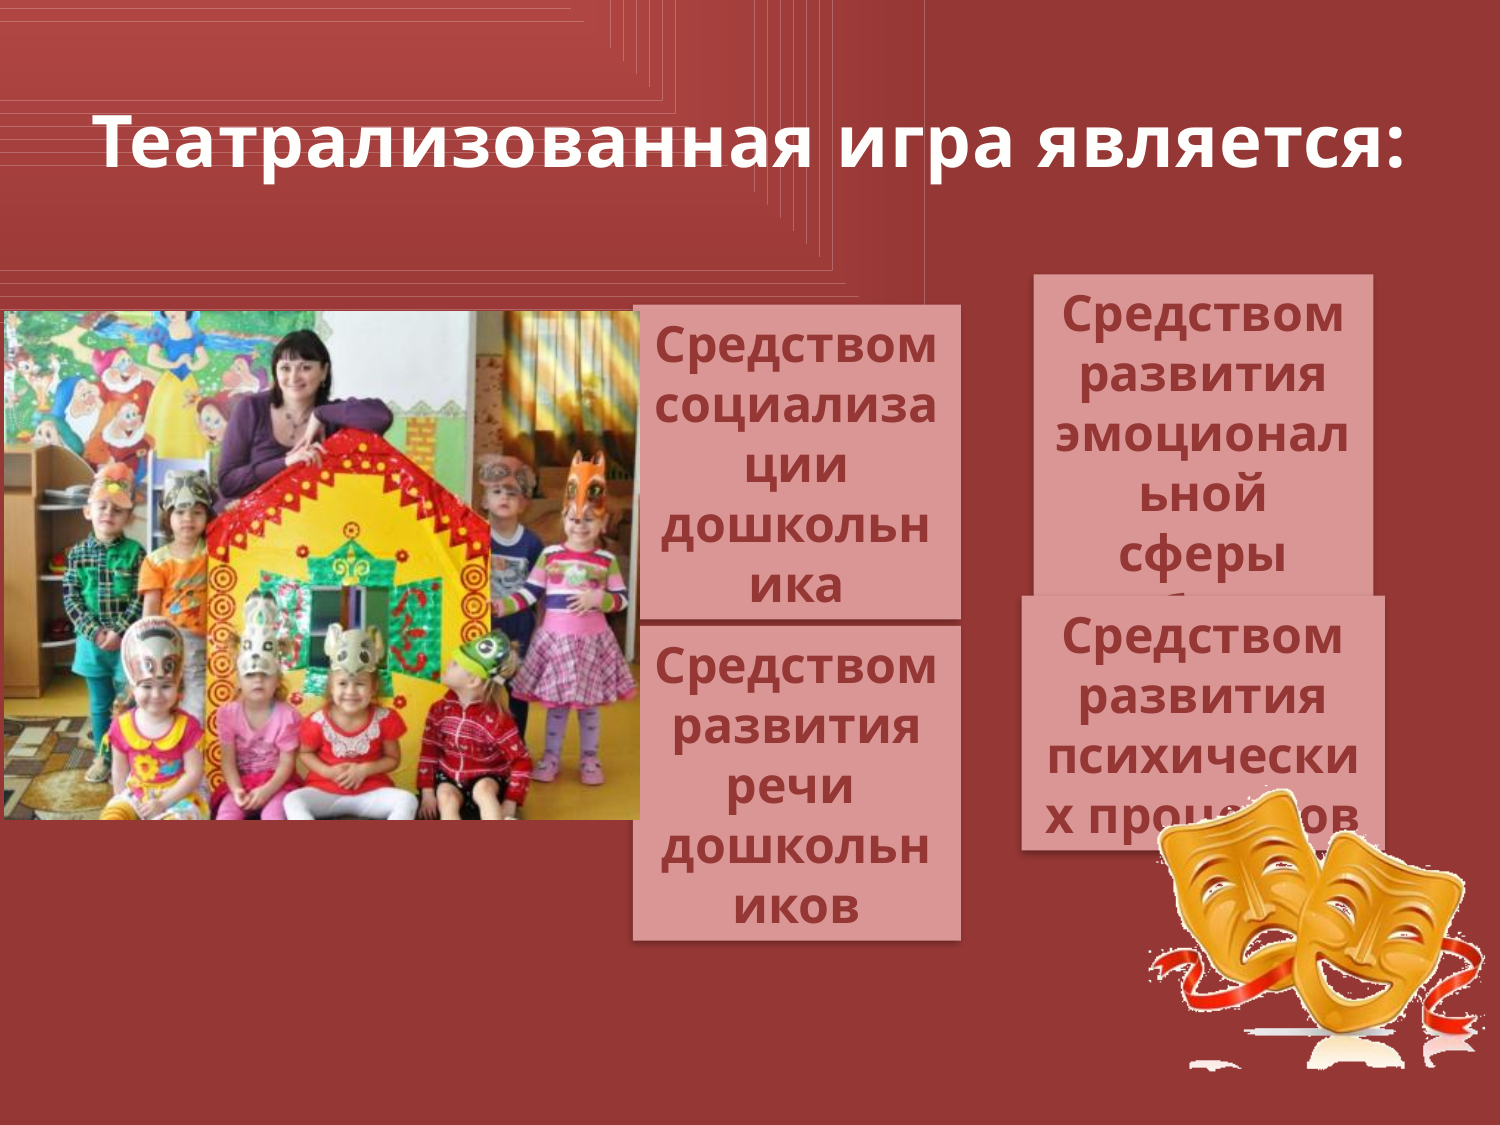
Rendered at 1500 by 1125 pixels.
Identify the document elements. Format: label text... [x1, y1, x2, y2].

text_box Средством социализации дошкольника [632, 304, 961, 620]
text_box Средством развития речи дошкольников [632, 625, 961, 941]
text_box Средством развития эмоциональной сферы ребенка [1033, 274, 1374, 594]
title Театрализованная игра является: [75, 45, 1425, 233]
picture [1129, 784, 1500, 1091]
text_box Средством развития психических процессов [1021, 595, 1385, 851]
picture [4, 311, 640, 821]
